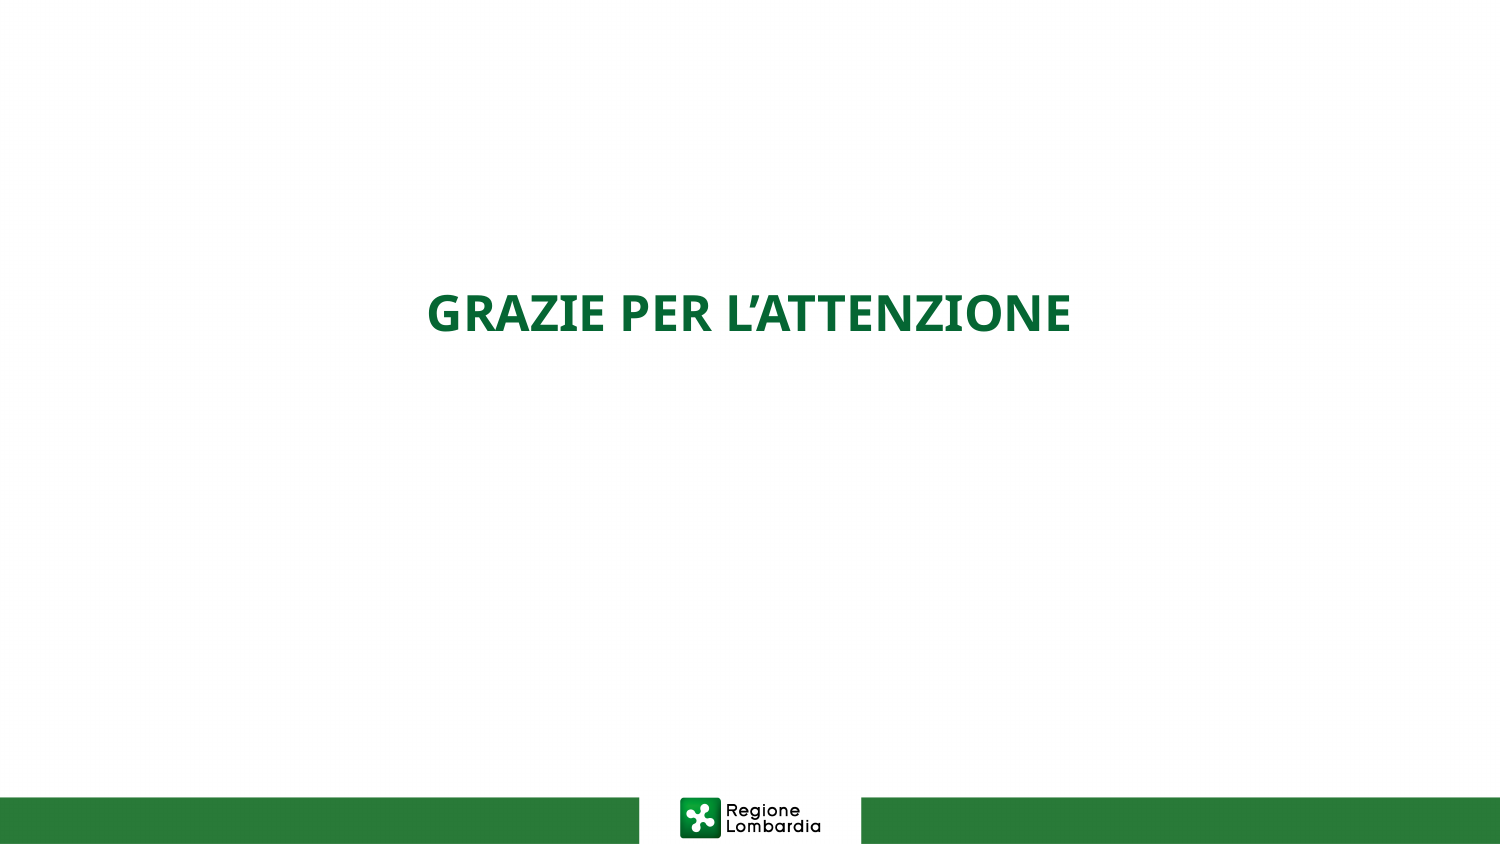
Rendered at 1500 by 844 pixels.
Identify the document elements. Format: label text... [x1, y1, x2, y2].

subtitle GRAZIE PER L’ATTENZIONE [112, 274, 1388, 445]
picture [0, 0, 1500, 844]
